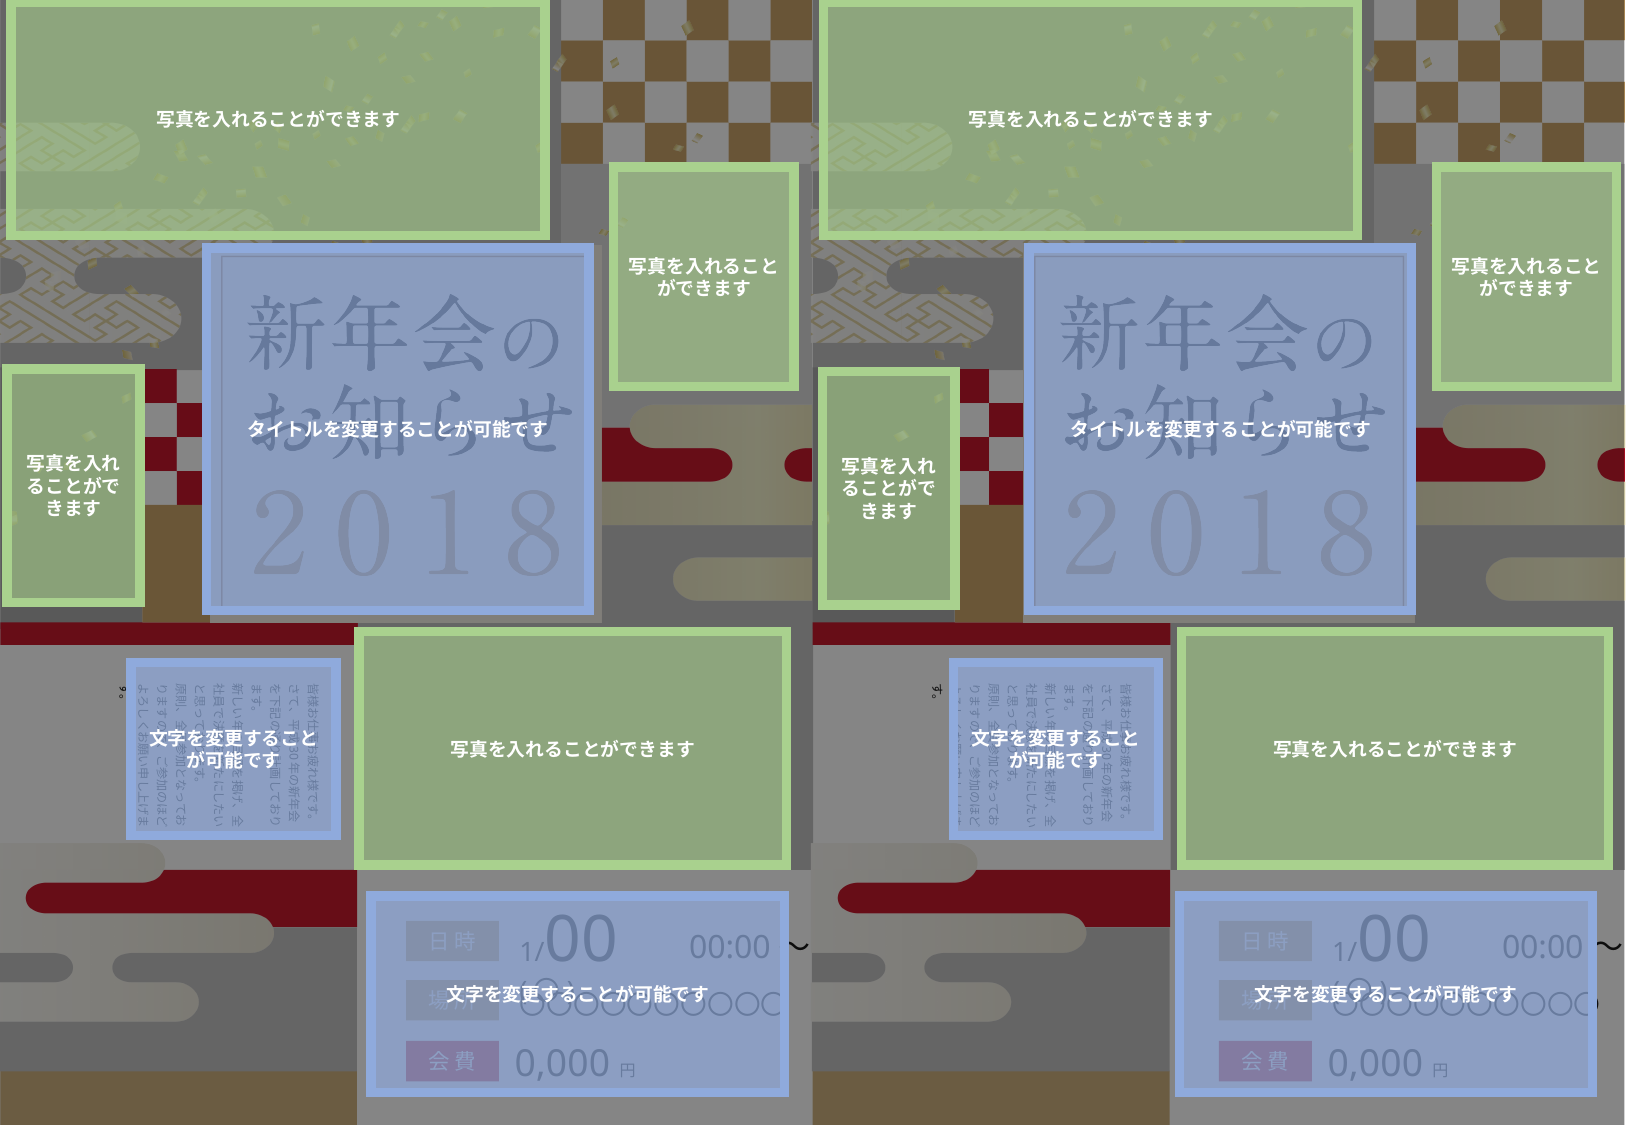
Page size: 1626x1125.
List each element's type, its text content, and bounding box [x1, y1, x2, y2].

text_box 文字を変更することが可能です [370, 1031, 785, 1093]
picture [0, 0, 1626, 1031]
text_box 文字を変更することが可能です [1178, 1031, 1594, 1093]
text_box [0, 1031, 1625, 1125]
